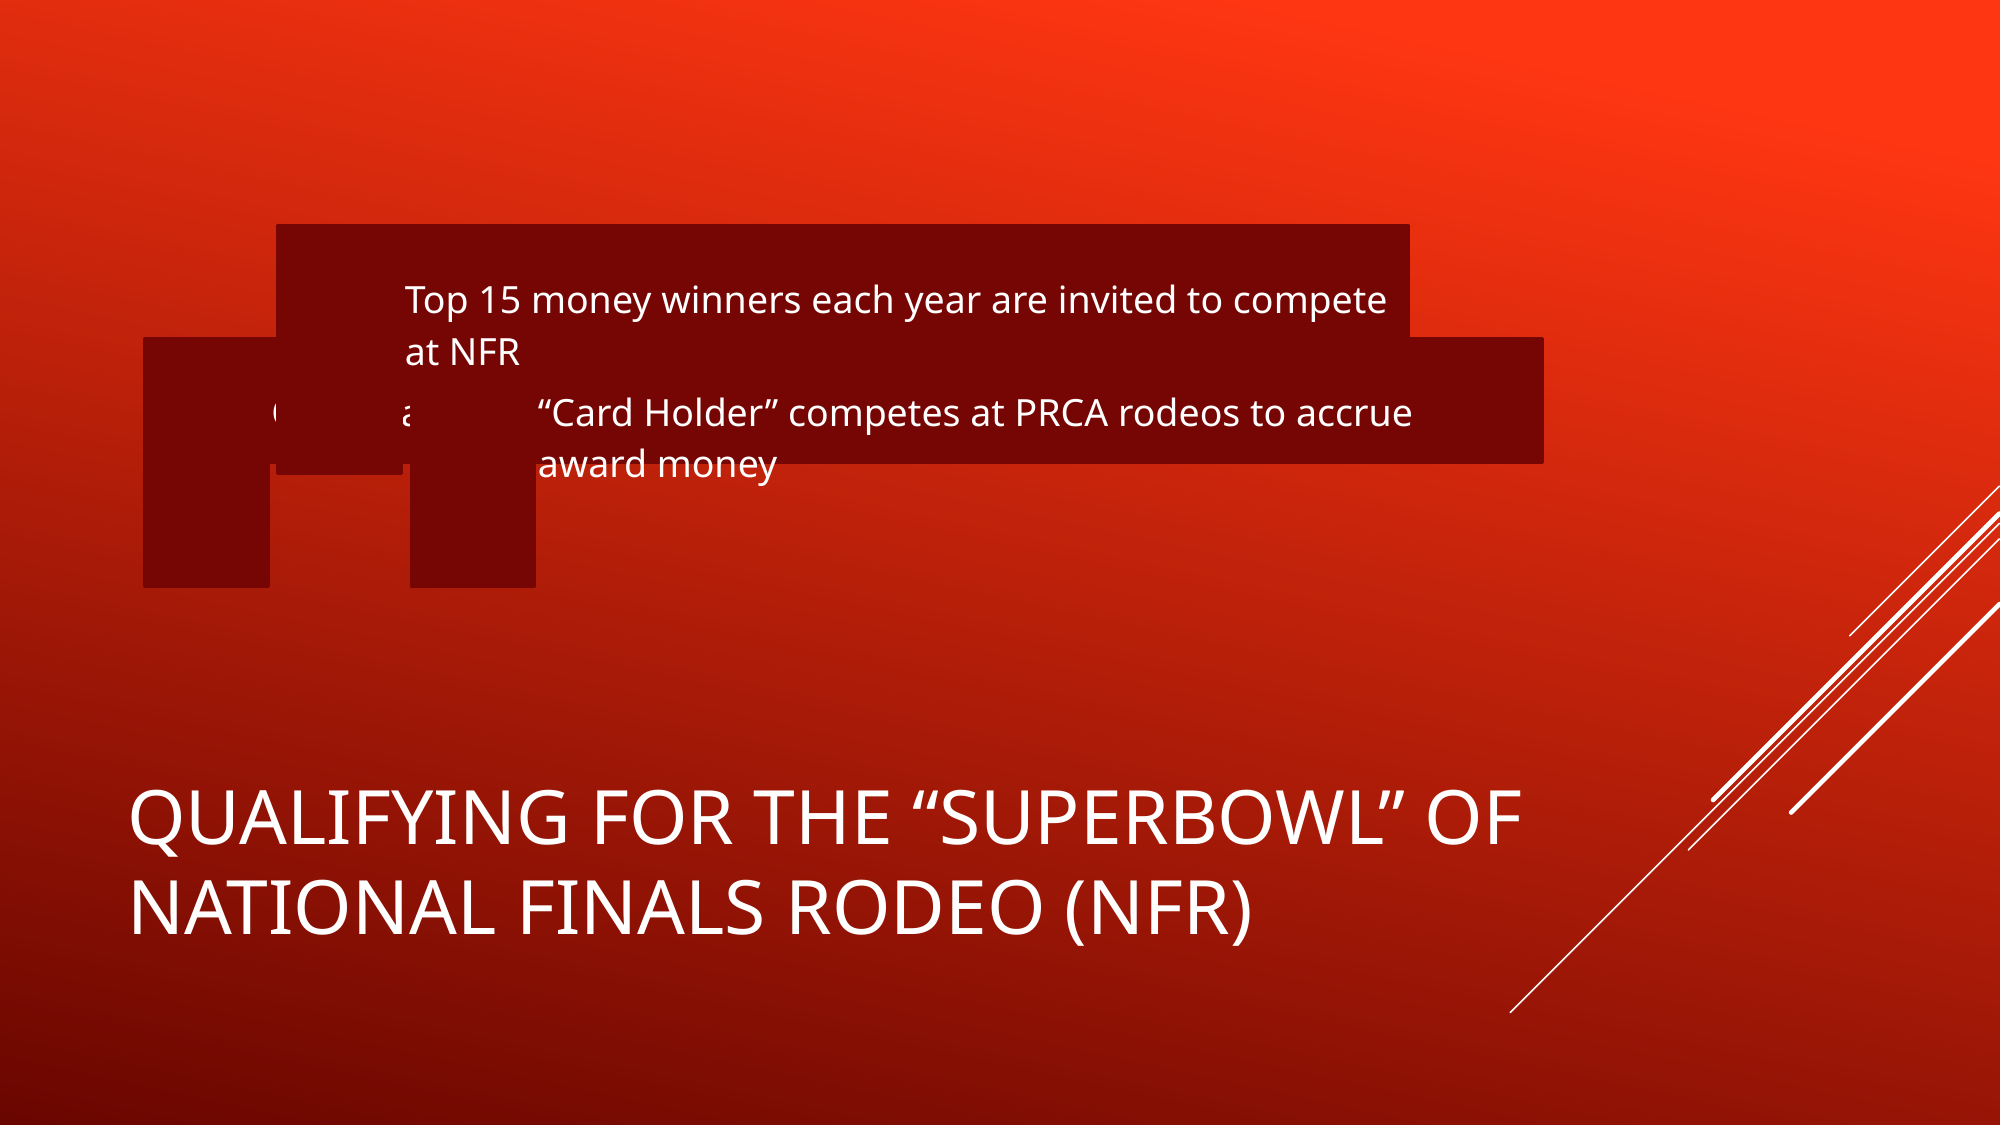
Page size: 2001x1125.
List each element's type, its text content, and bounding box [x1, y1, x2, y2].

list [144, 188, 1545, 782]
title qualifying for the “Superbowl” of National Finals Rodeo (NFR) [112, 736, 1812, 984]
